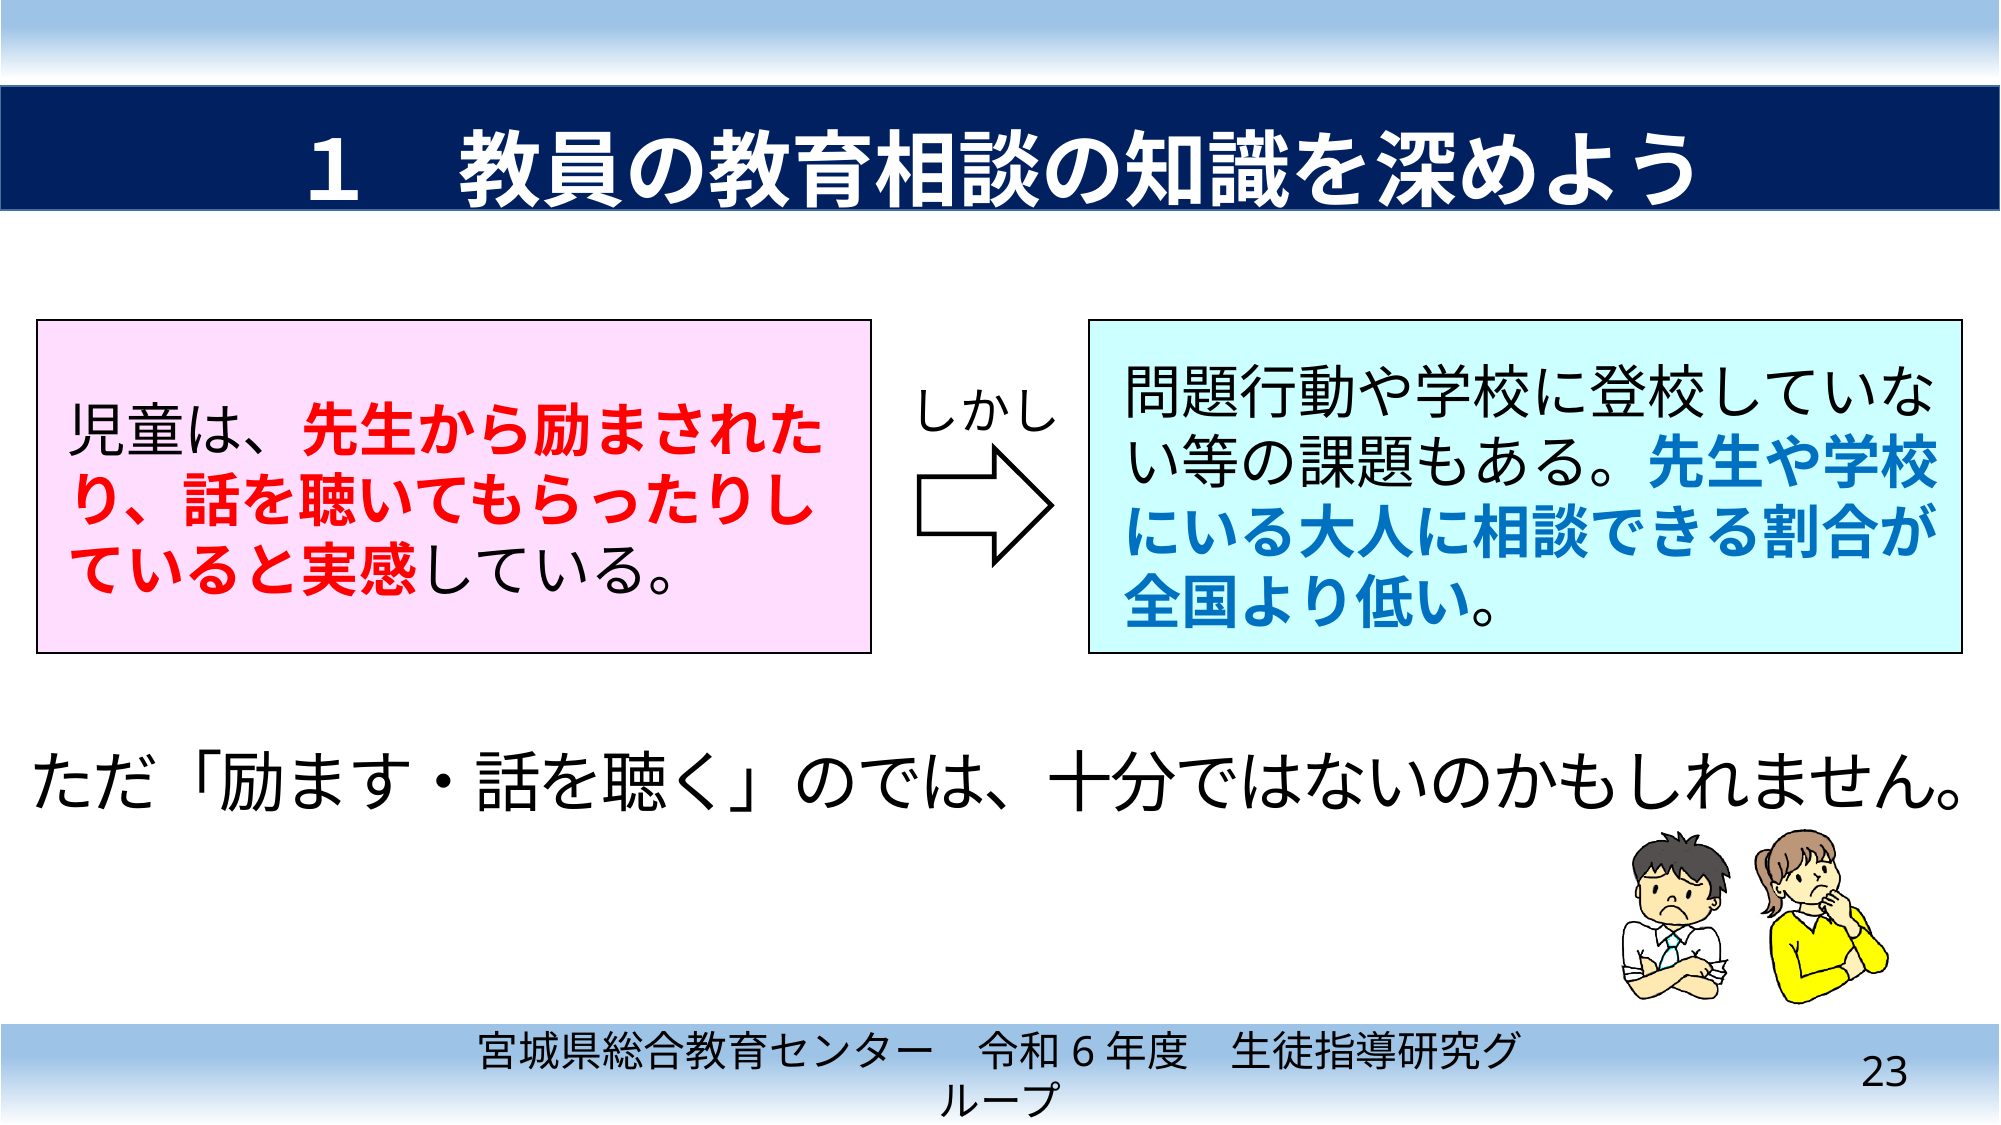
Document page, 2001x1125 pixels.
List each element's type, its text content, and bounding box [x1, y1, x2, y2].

slide_number 22 [1811, 1043, 1925, 1104]
text_box １ 教員の教育相談の知識を深めよう [220, 59, 1780, 224]
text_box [36, 319, 1997, 717]
text_box [1780, 85, 2000, 211]
picture [1602, 787, 1894, 1013]
text_box [0, 85, 220, 211]
text_box ただ「励ます・話を聴く」のでは、十分ではないのかもしれません。 [14, 732, 1957, 828]
text_box 宮城県総合教育センター 令和6年度 生徒指導研究グループ [428, 1045, 1572, 1105]
